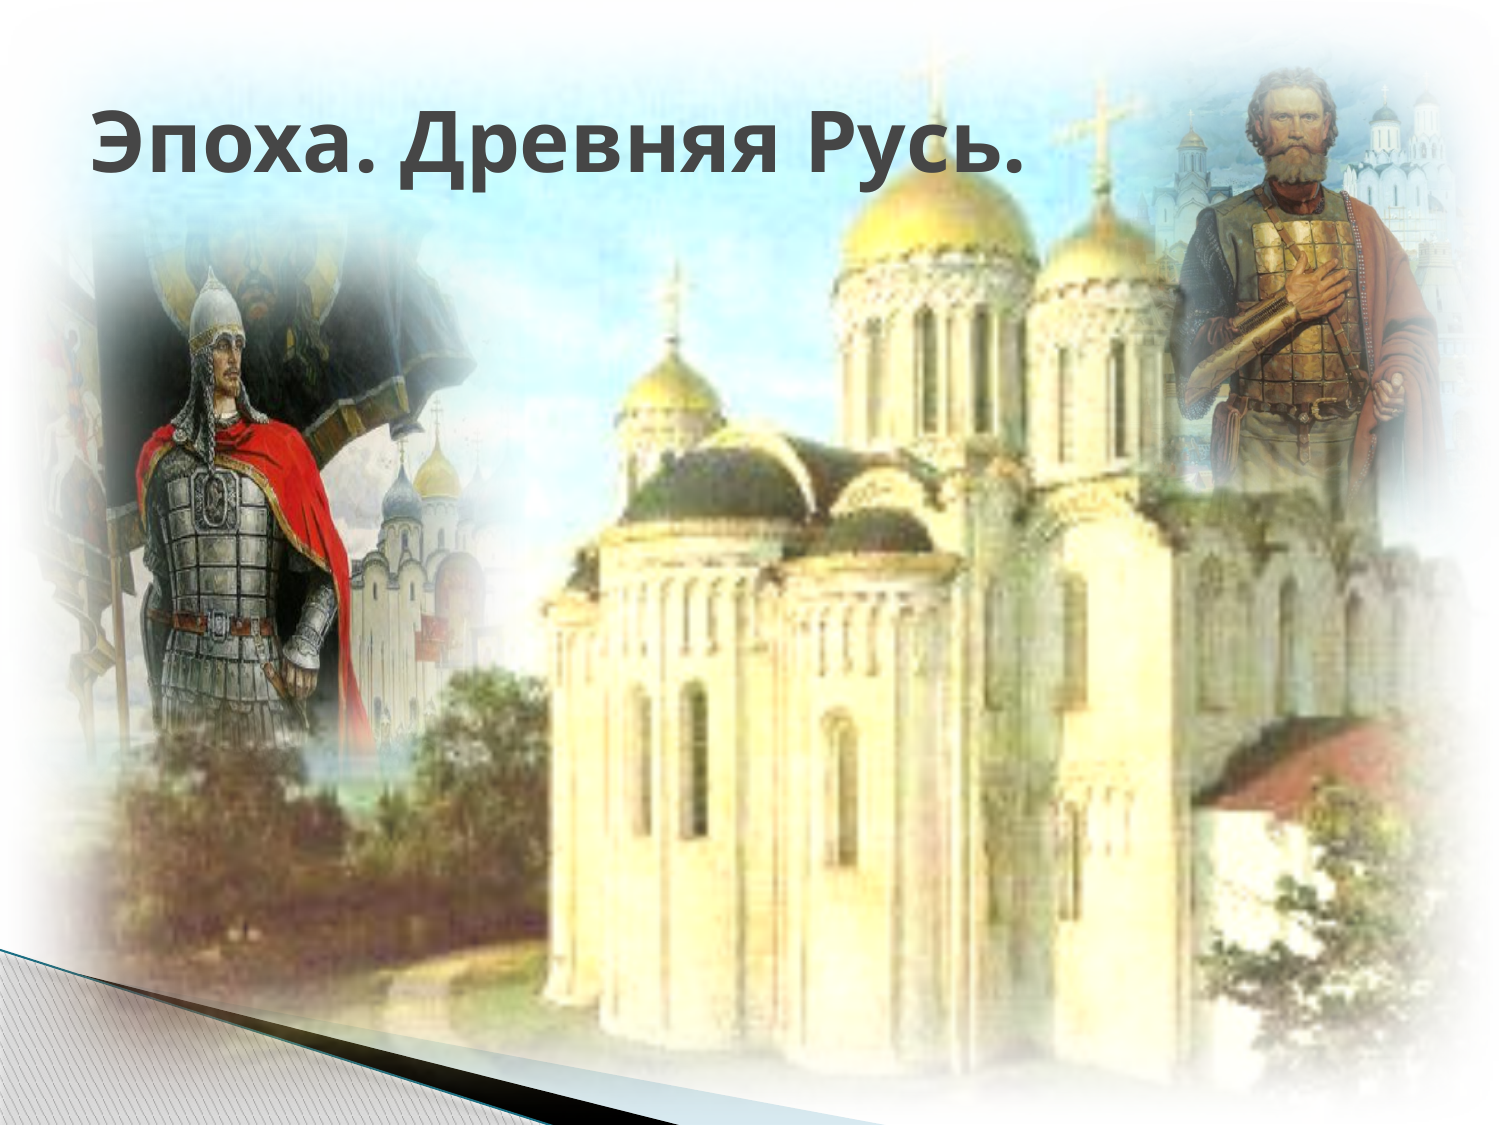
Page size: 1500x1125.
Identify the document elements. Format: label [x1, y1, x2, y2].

list [0, 0, 1500, 1125]
picture [0, 187, 533, 821]
picture [1080, 0, 1500, 575]
